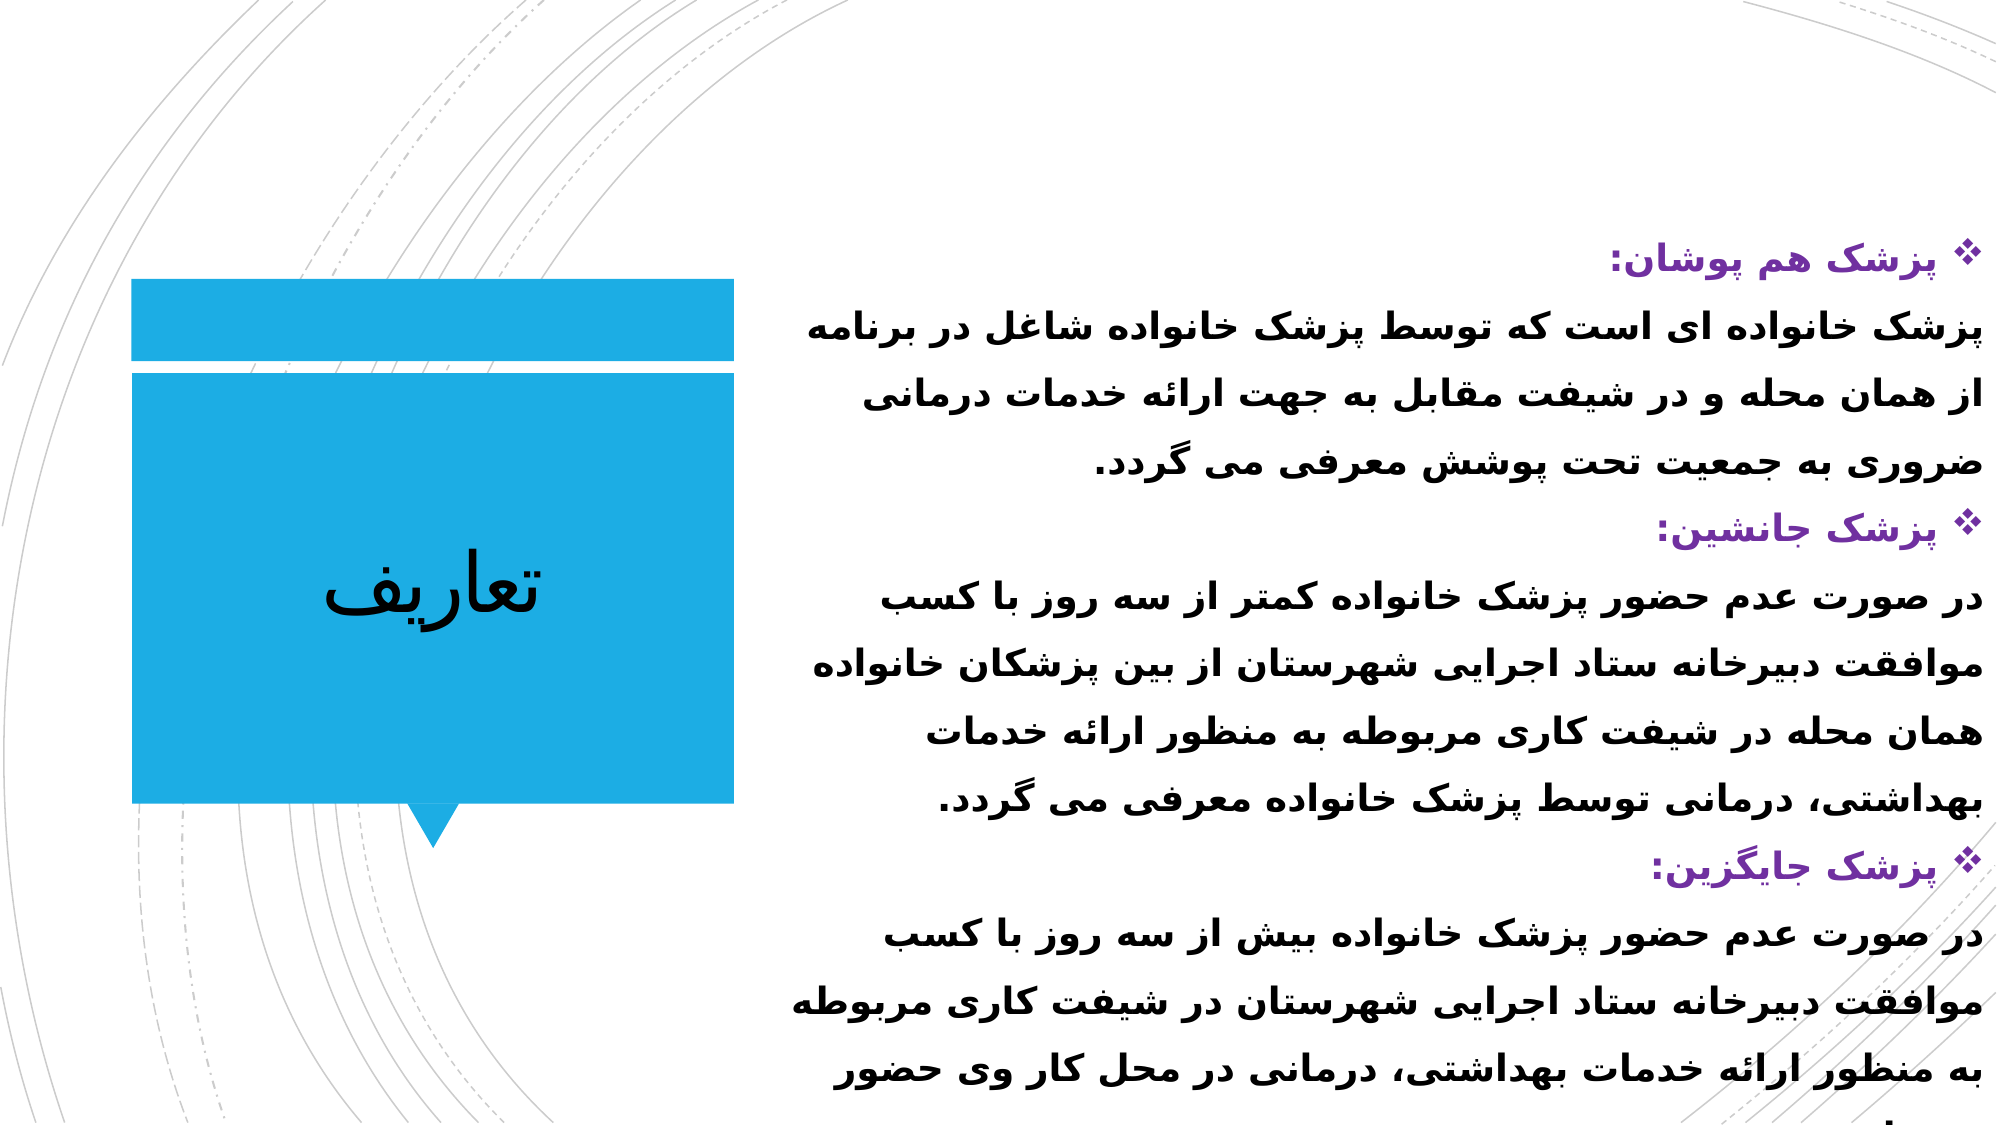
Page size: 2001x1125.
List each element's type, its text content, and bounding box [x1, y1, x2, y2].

title تعاریف [145, 385, 720, 789]
text_box پزشک هم پوشان: پزشک خانواده ای است که توسط پزشک خانواده شاغل در برنامه از همان محله و در شیفت مقابل به جهت ارائه خدمات درمانی ضروری به جمعیت تحت پوشش معرفی می گردد. پزشک جانشین: در صورت عدم حضور پزشک خانواده کمتر از سه روز با کسب موافقت دبیرخانه ستاد اجرایی شهرستان از بین پزشکان خانواده همان محله در شیفت کاری مربوطه به منظور ارائه خدمات بهداشتی، درمانی توسط پزشک خانواده معرفی می گردد. پزشک جایگزین: در صورت عدم حضور پزشک خانواده بیش از سه روز با کسب موافقت دبیرخانه ستاد اجرایی شهرستان در شیفت کاری مربوطه به منظور ارائه خدمات بهداشتی، درمانی در محل کار وی حضور می یابد. [767, 204, 2000, 1125]
